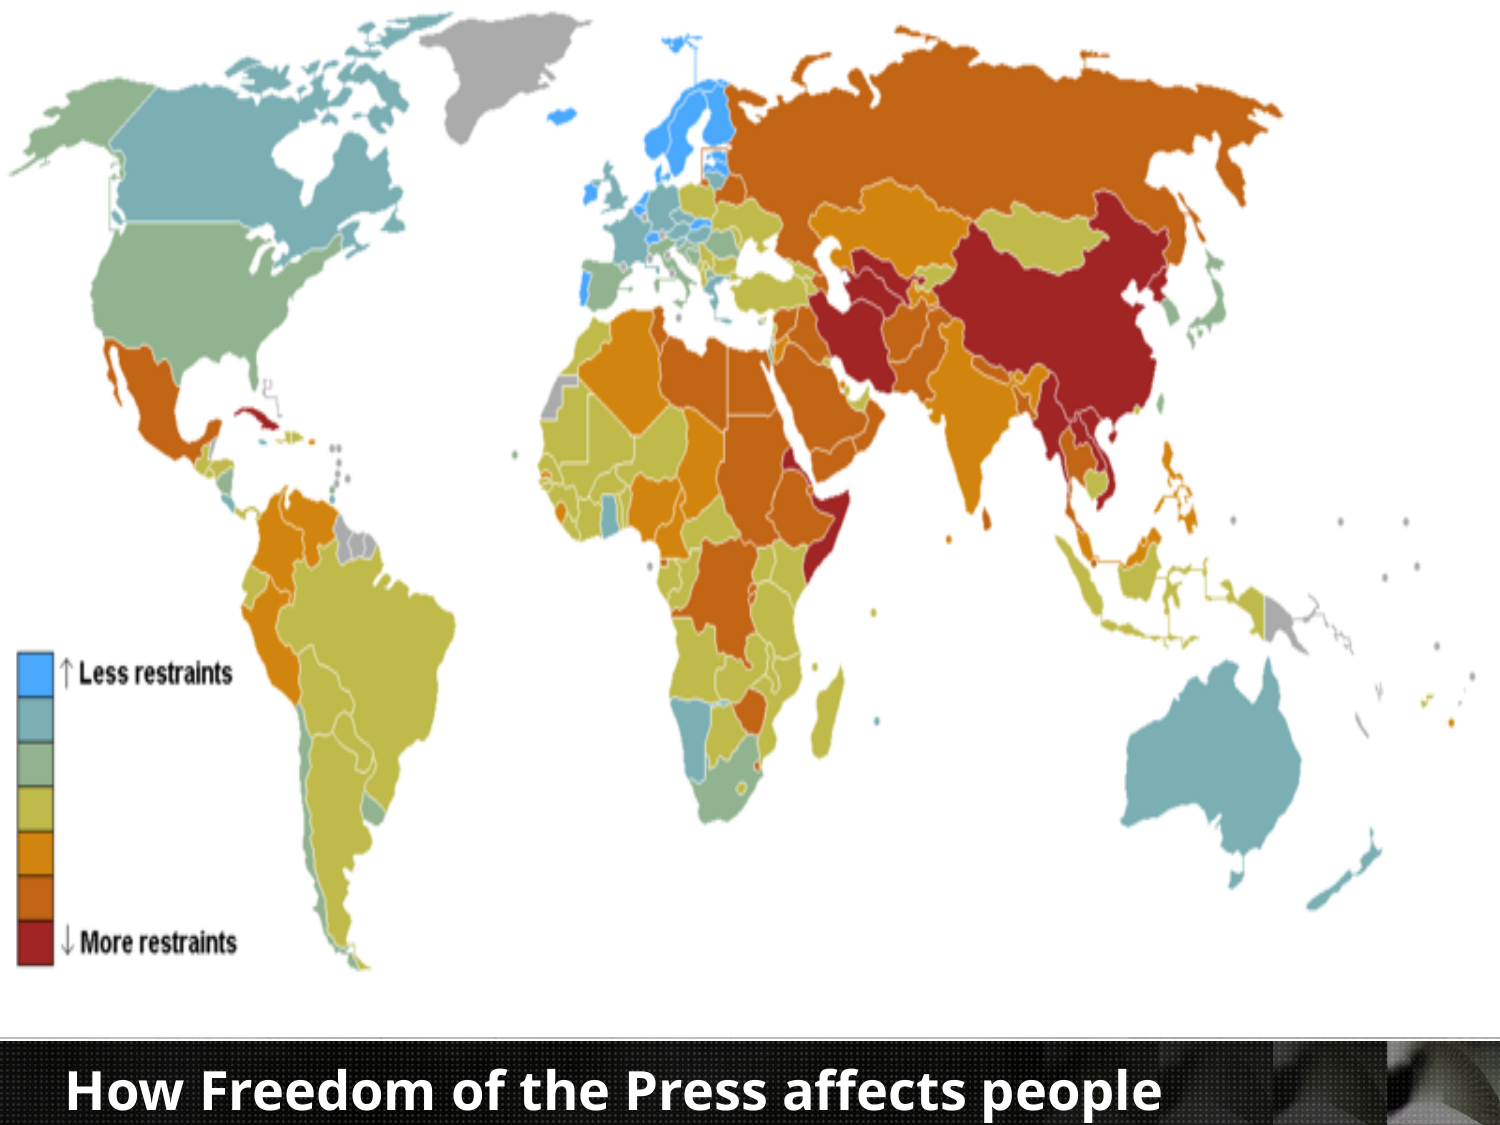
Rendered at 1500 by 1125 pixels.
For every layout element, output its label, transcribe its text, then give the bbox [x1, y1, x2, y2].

picture [0, 0, 1500, 1125]
text_box How Freedom of the Press affects people worldwide. [50, 1049, 1450, 1125]
